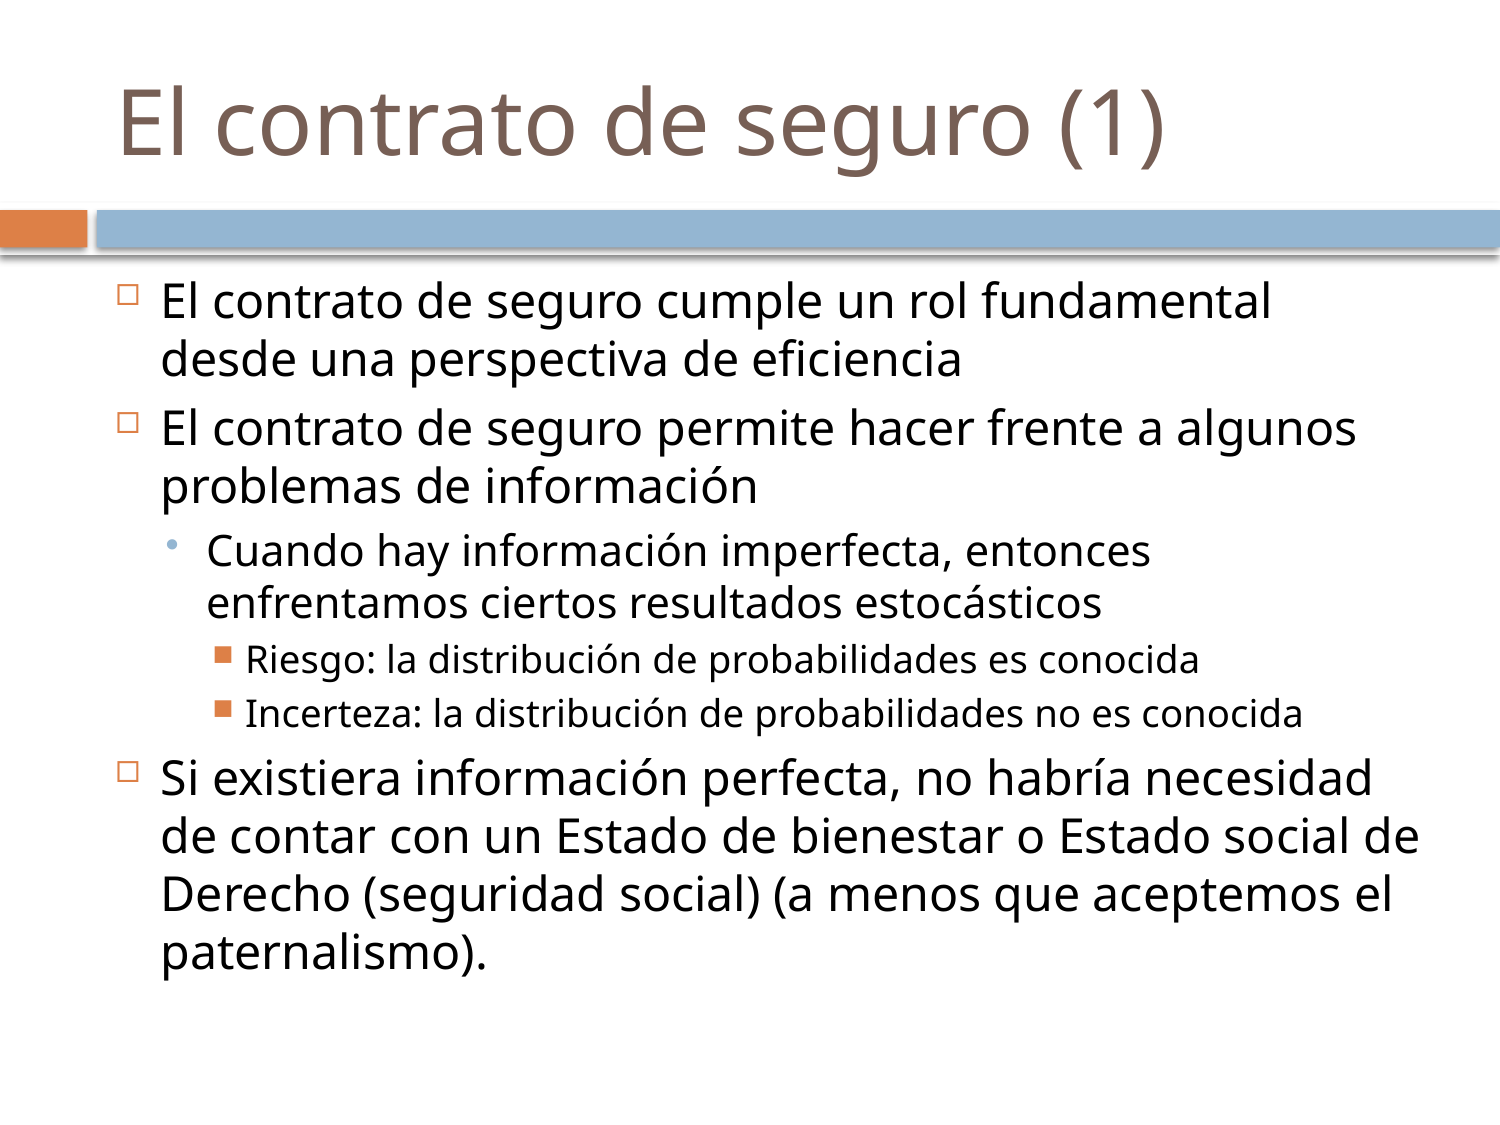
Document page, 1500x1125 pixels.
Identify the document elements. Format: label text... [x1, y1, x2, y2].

list El contrato de seguro cumple un rol fundamental desde una perspectiva de eficiencia El contrato de seguro permite hacer frente a algunos problemas de información Cuando hay información imperfecta, entonces enfrentamos ciertos resultados estocásticos Riesgo: la distribución de probabilidades es conocida Incerteza: la distribución de probabilidades no es conocida Si existiera información perfecta, no habría necesidad de contar con un Estado de bienestar o Estado social de Derecho (seguridad social) (a menos que aceptemos el paternalismo). [100, 262, 1438, 1000]
title El contrato de seguro (1) [100, 37, 1438, 200]
